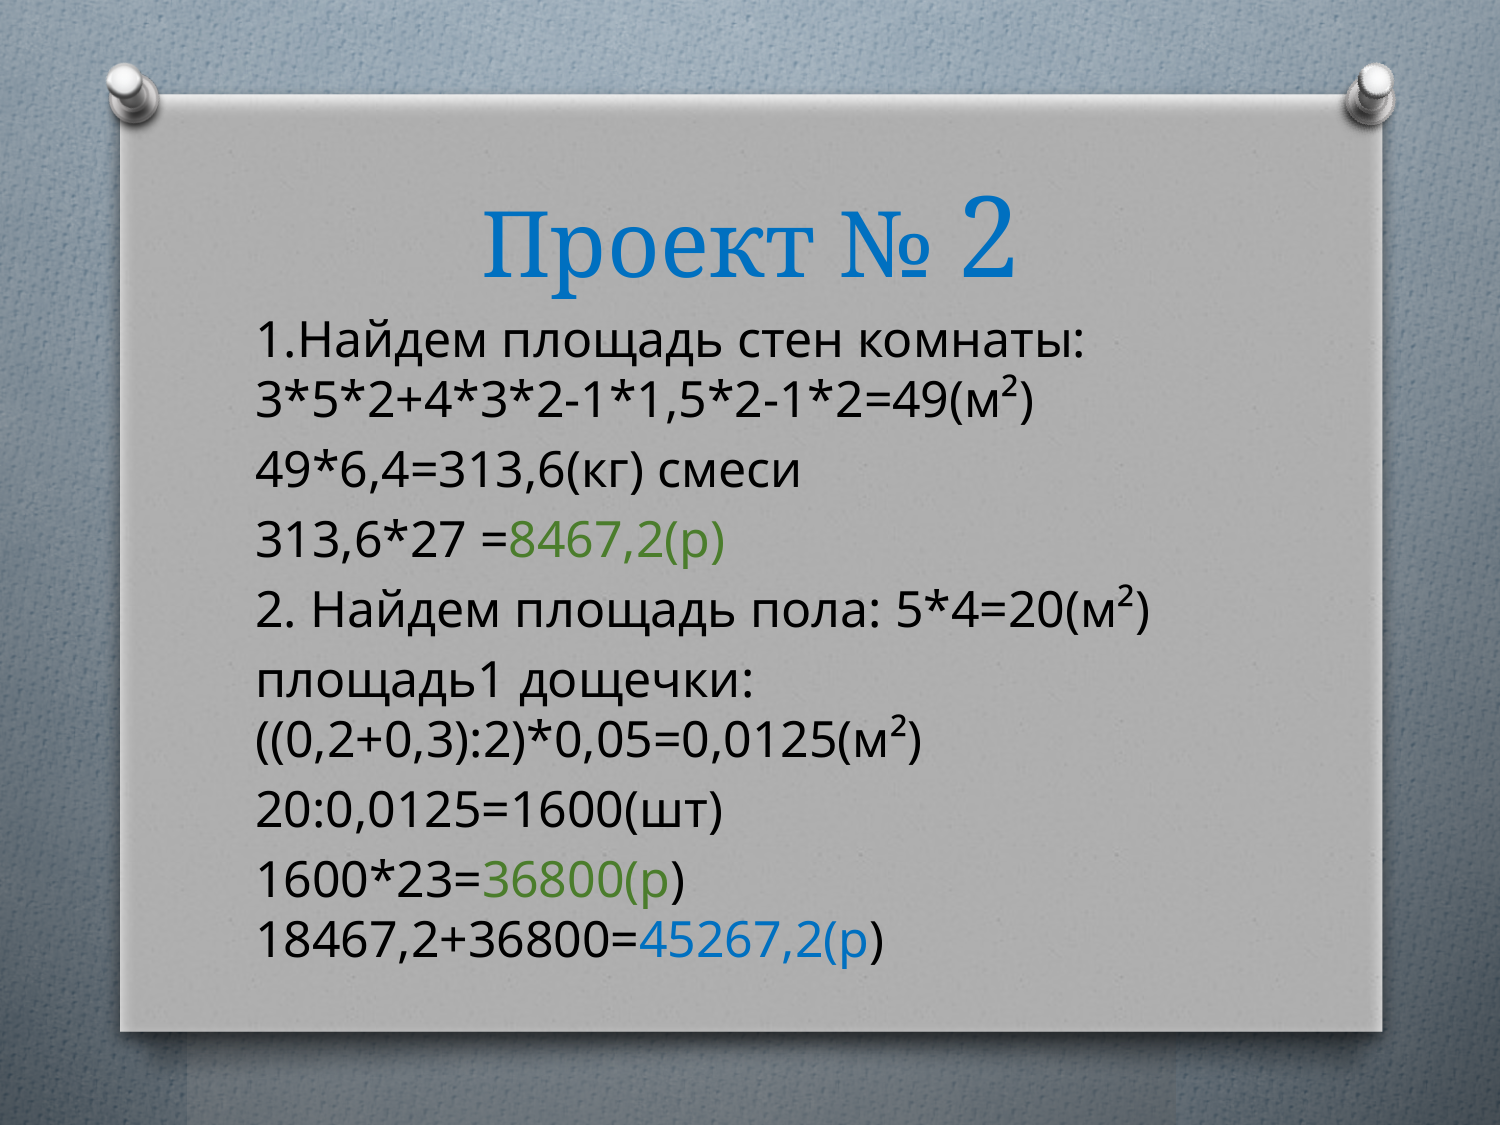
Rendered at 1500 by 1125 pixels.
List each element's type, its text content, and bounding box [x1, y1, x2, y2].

title Проект № 2 [179, 134, 1323, 332]
list 1.Найдем площадь стен комнаты: 3*5*2+4*3*2-1*1,5*2-1*2=49(м²) 49*6,4=313,6(кг) смеси 313,6*27 =8467,2(р) 2. Найдем площадь пола: 5*4=20(м²) площадь1 дощечки: ((0,2+0,3):2)*0,05=0,0125(м²) 20:0,0125=1600(шт) 1600*23=36800(р) 18467,2+36800=45267,2(р) [240, 299, 1257, 1013]
picture [1317, 35, 1439, 156]
picture [75, 31, 197, 152]
